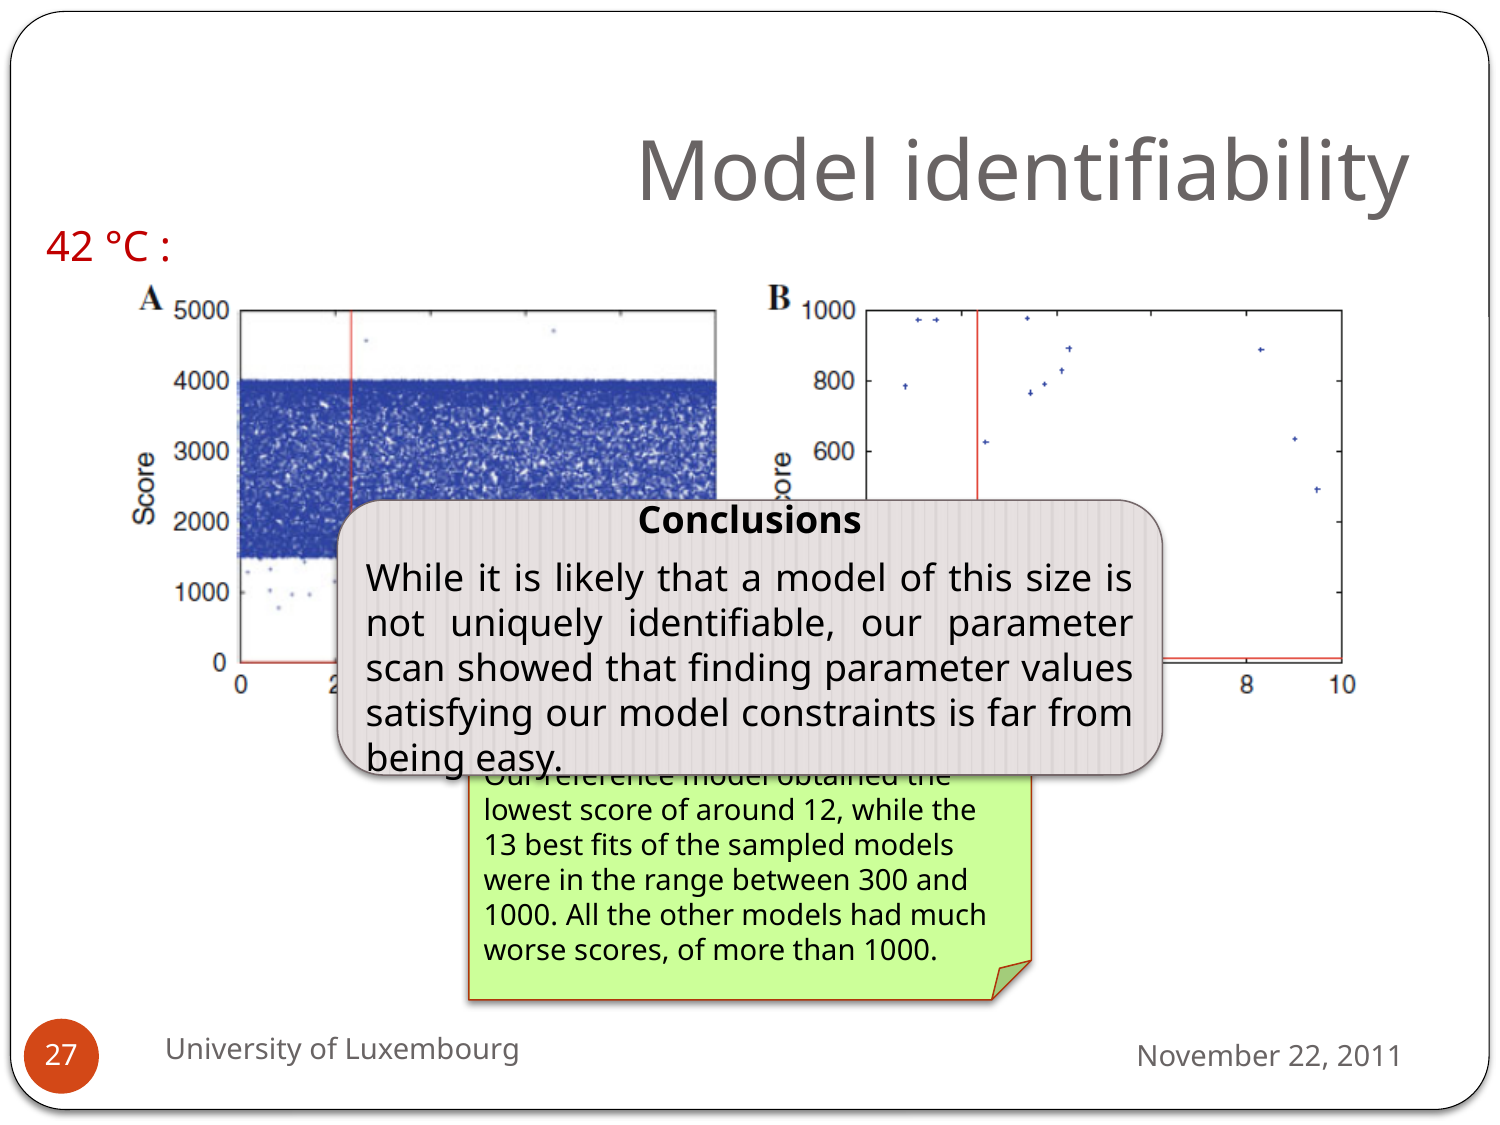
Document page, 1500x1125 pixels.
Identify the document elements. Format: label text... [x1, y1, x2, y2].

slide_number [1012, 1015, 1419, 1094]
text_box 42 °C : [31, 212, 187, 278]
footer University of Luxembourg [150, 1012, 800, 1088]
text_box Conclusions While it is likely that a model of this size is not uniquely identifiable, our parameter scan showed that finding parameter values satisfying our model constraints is far from being easy. [345, 756, 1155, 776]
slide_number 27 [23, 1018, 99, 1094]
picture [118, 274, 1382, 748]
text_box Our reference model obtained the lowest score of around 12, while the 13 best fits of the sampled models were in the range between 300 and 1000. All the other models had much worse scores, of more than 1000. [468, 784, 1033, 1001]
title Model identifiability [150, 45, 1425, 233]
